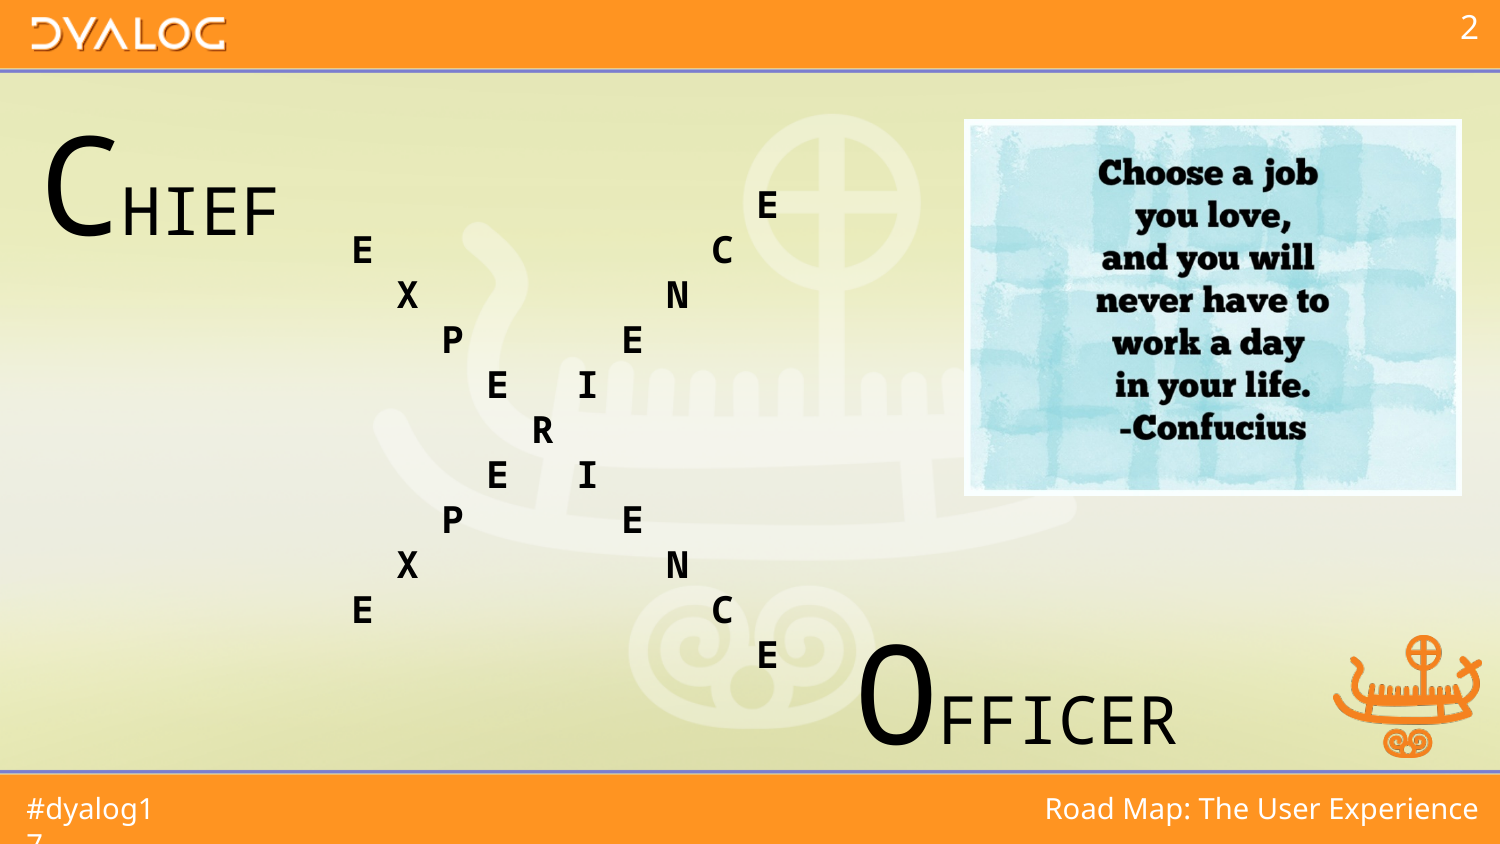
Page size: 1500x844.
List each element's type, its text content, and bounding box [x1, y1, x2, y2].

text_box CHIEF [24, 90, 297, 271]
text_box OFFICER [840, 599, 1193, 780]
picture [0, 0, 1500, 844]
text_box E E C X N P E E I R E I P E X N E C E [336, 173, 809, 684]
